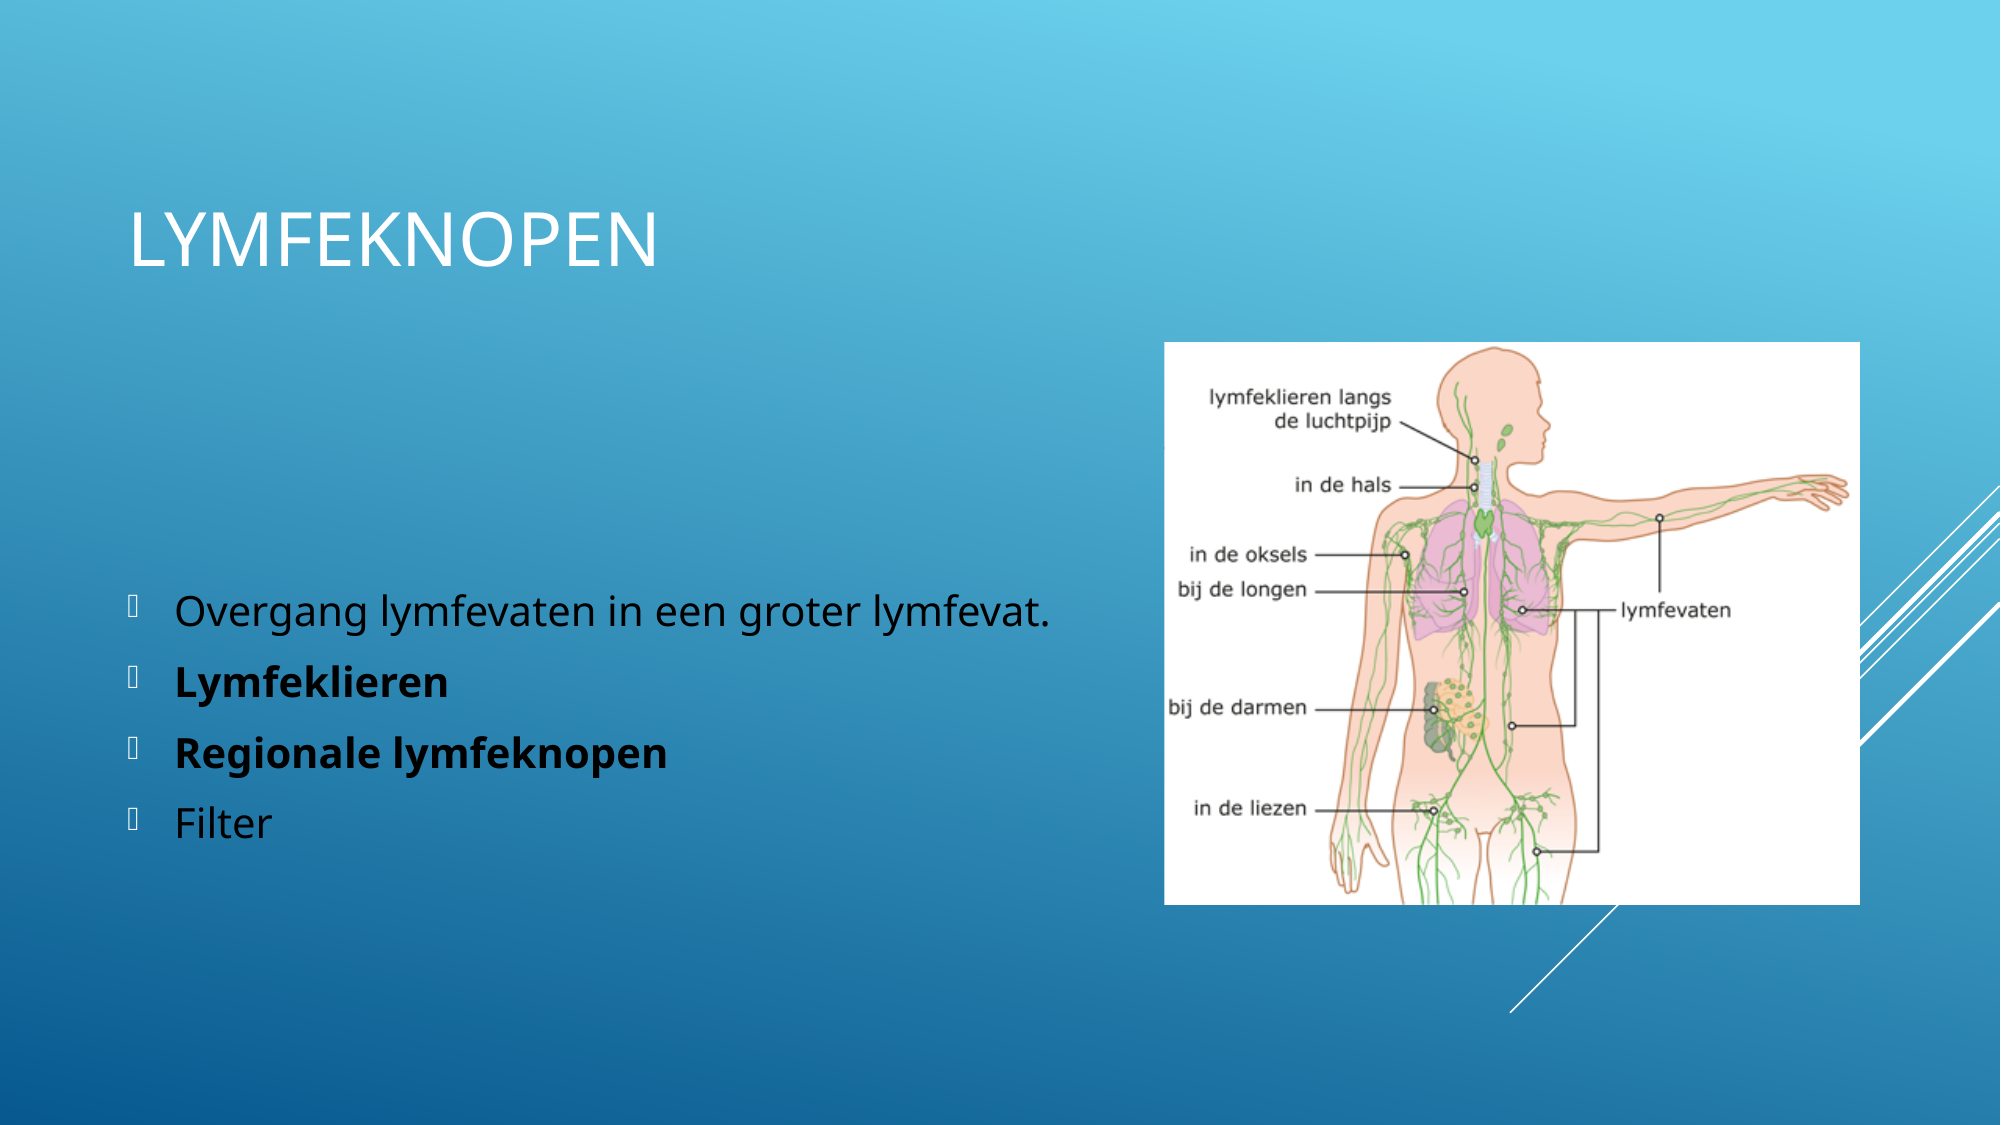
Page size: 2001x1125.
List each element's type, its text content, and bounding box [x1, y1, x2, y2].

title lymfeknopen [112, 112, 1513, 360]
picture [1164, 342, 1861, 906]
list Overgang lymfevaten in een groter lymfevat. Lymfeklieren Regionale lymfeknopen Filter [112, 419, 1513, 1013]
